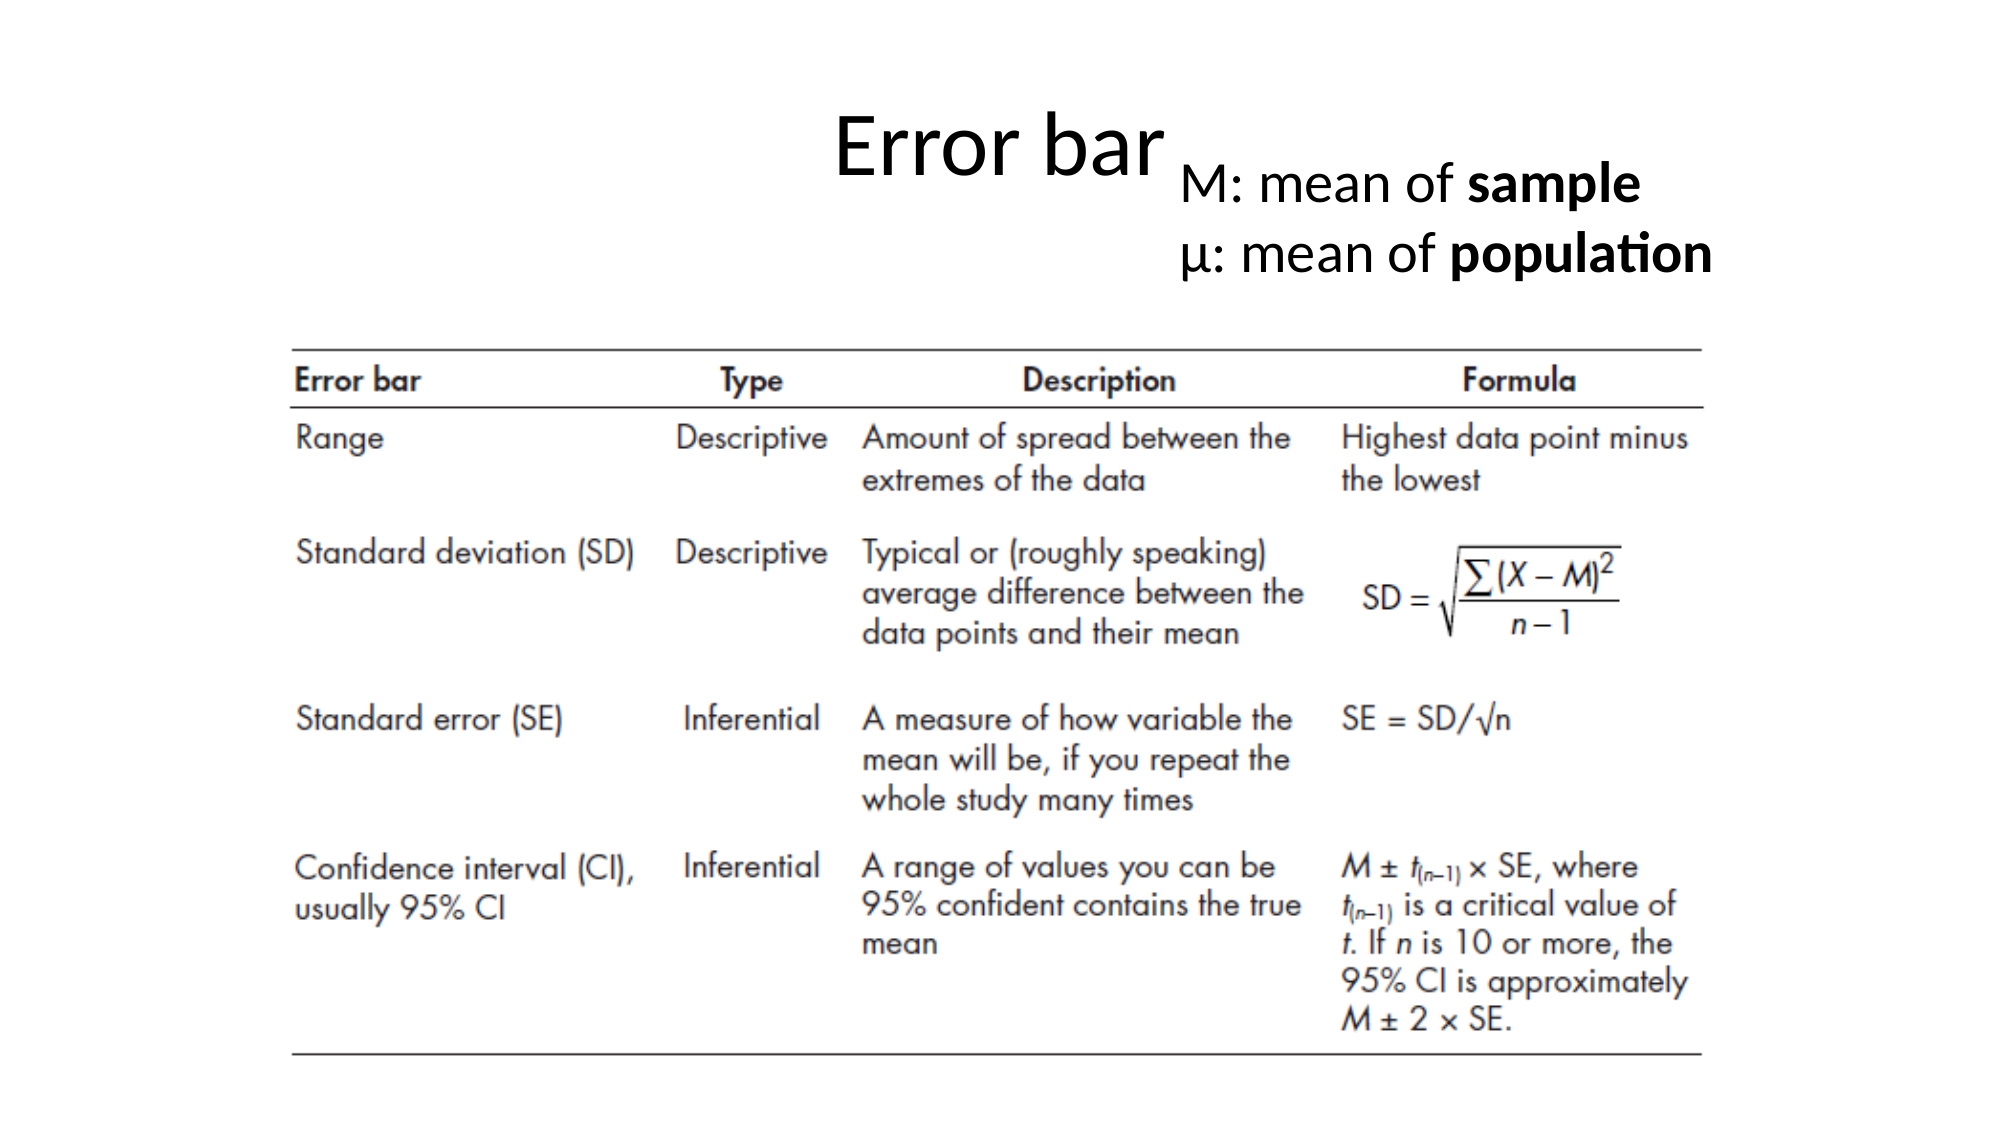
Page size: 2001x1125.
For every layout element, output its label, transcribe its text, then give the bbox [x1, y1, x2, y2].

title Error bar [99, 45, 1900, 233]
text_box M: mean of sample μ: mean of population [1165, 137, 1750, 292]
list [279, 337, 1709, 1071]
